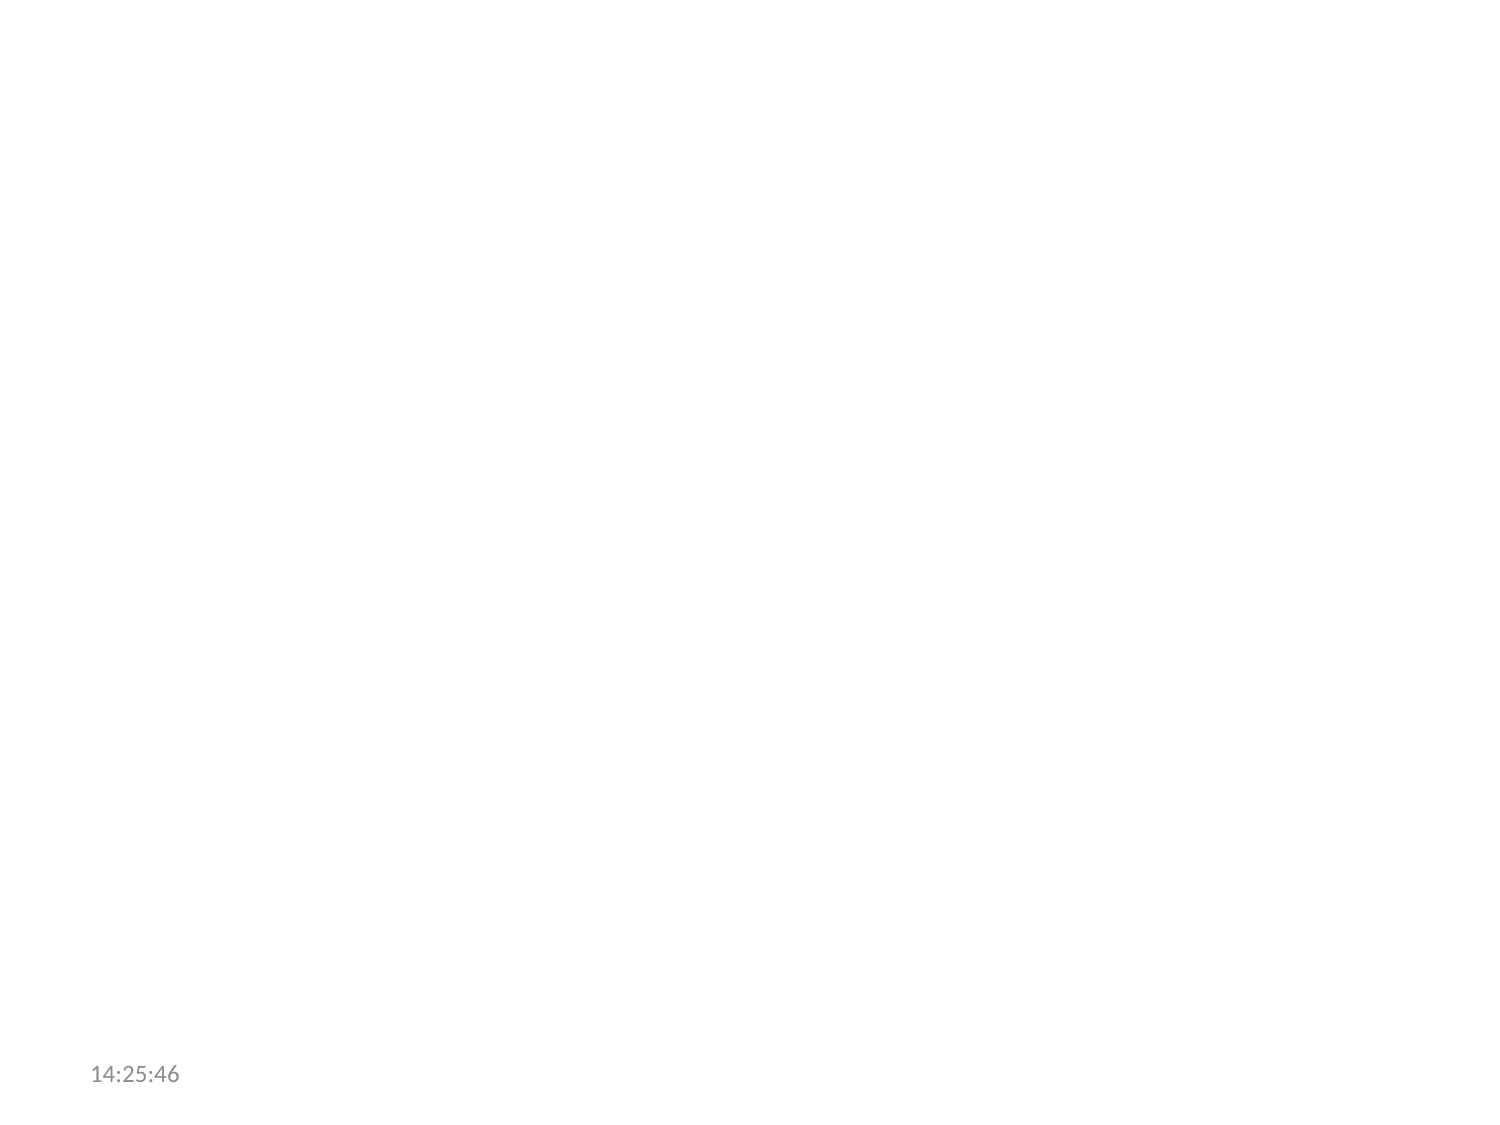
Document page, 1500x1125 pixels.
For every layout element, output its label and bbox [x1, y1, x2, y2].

slide_number [75, 1042, 425, 1103]
